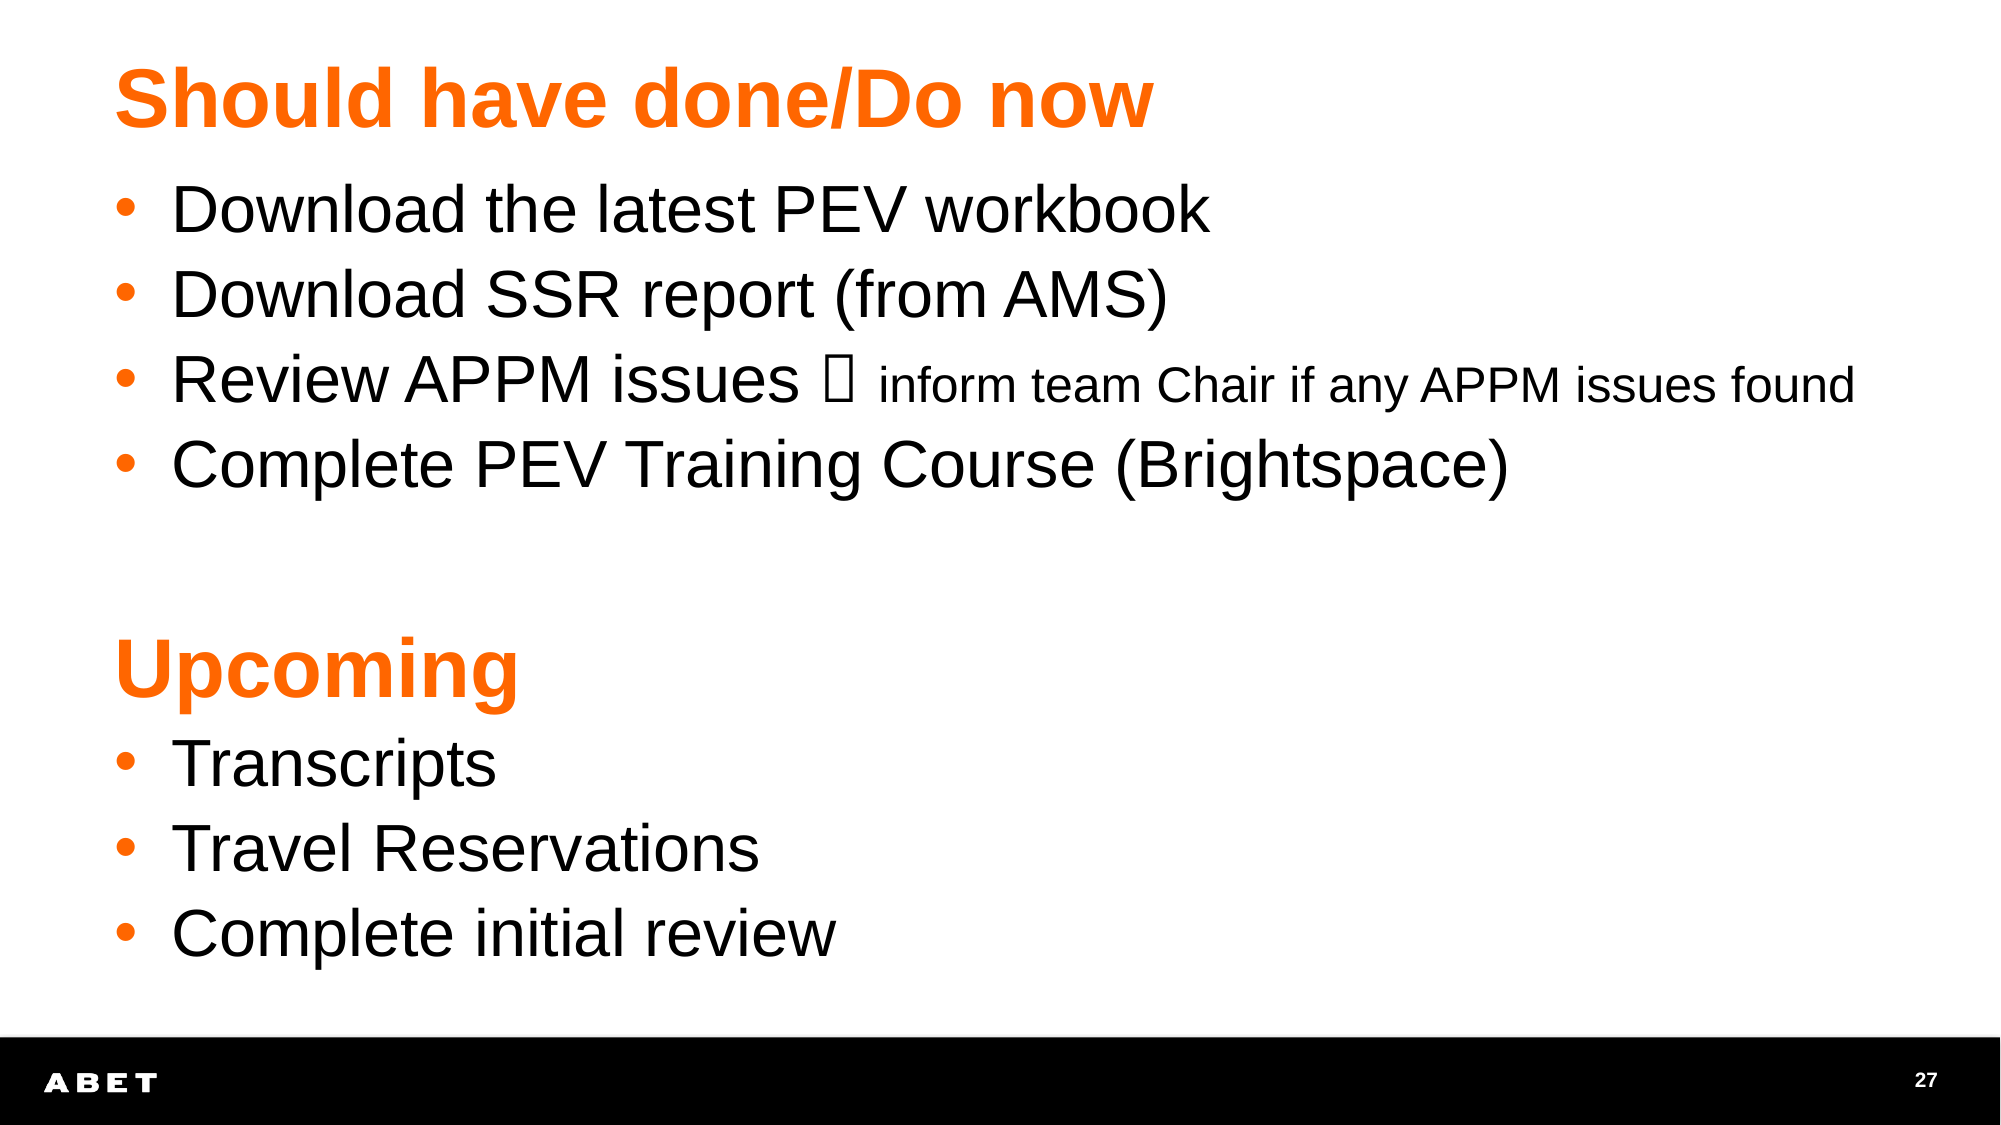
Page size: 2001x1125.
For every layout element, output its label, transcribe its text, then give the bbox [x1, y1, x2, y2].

list Download the latest PEV workbook Download SSR report (from AMS) Review APPM issues  inform team Chair if any APPM issues found Complete PEV Training Course (Brightspace) Upcoming Transcripts Travel Reservations Complete initial review [99, 167, 1900, 880]
title Should have done/Do now [99, 36, 1900, 167]
picture [16, 1052, 184, 1113]
